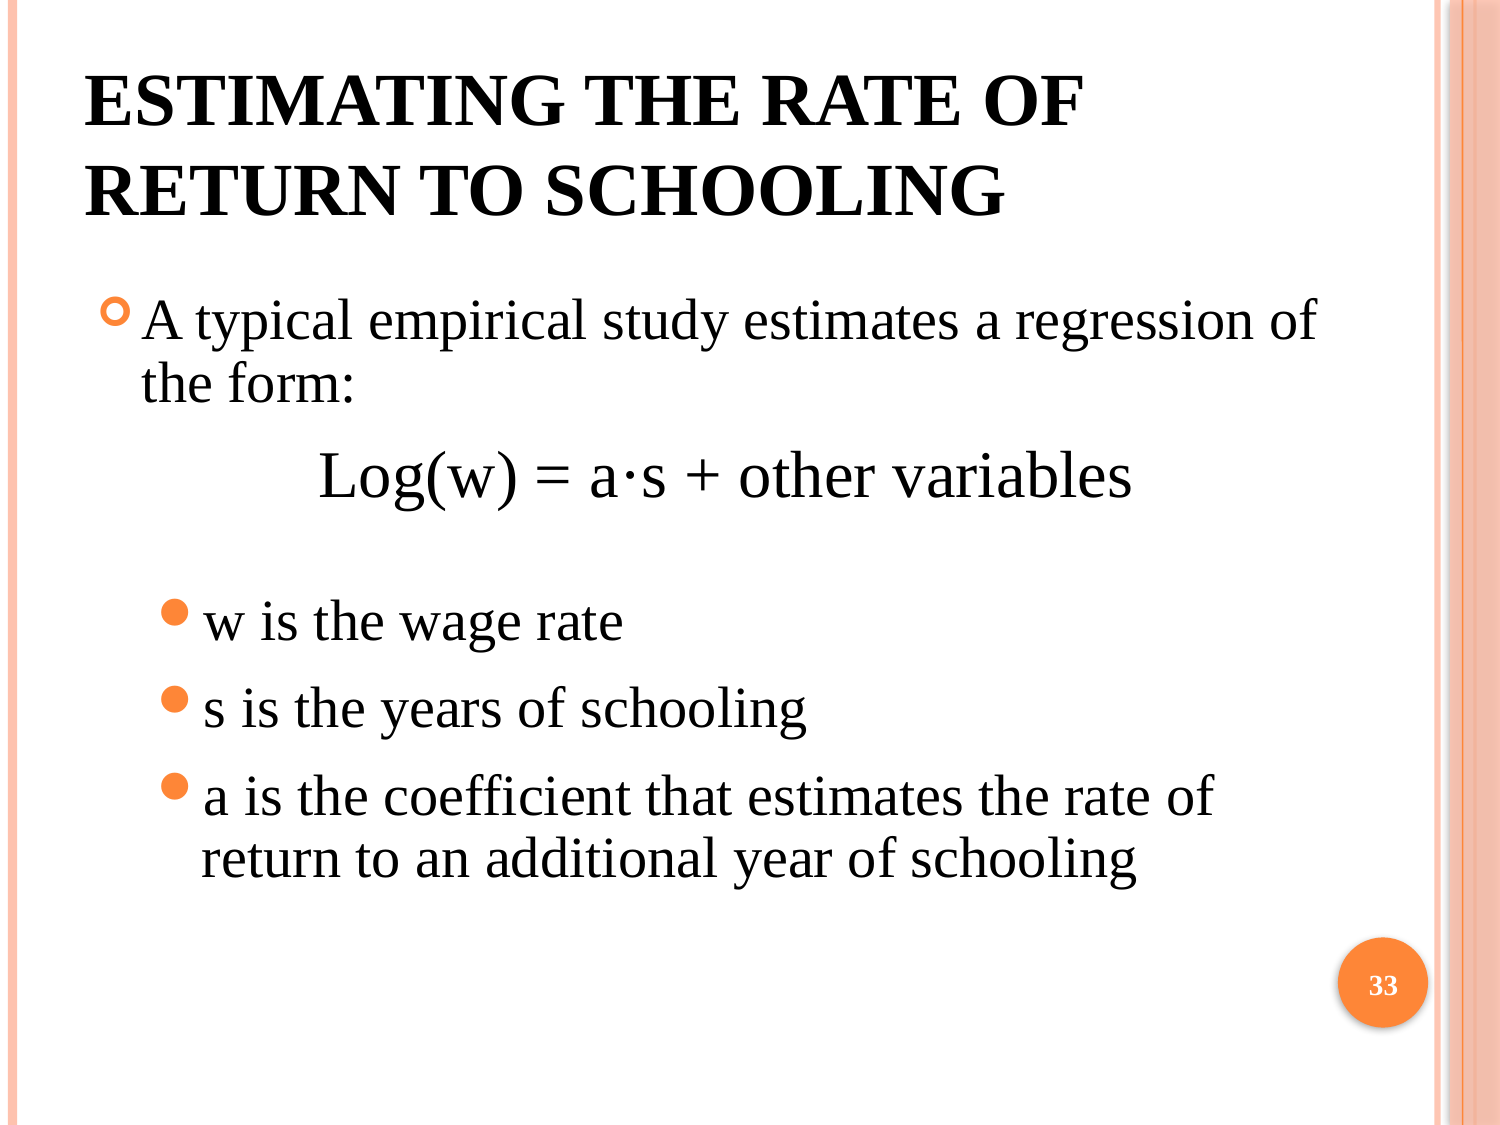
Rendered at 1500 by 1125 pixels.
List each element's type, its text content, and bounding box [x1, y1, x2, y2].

list A typical empirical study estimates a regression of the form: Log(w) = a·s + other variables w is the wage rate s is the years of schooling a is the coefficient that estimates the rate of return to an additional year of schooling [81, 281, 1372, 997]
title Estimating the Rate of Return to Schooling [70, 23, 1296, 258]
slide_number 33 [1333, 940, 1434, 1026]
